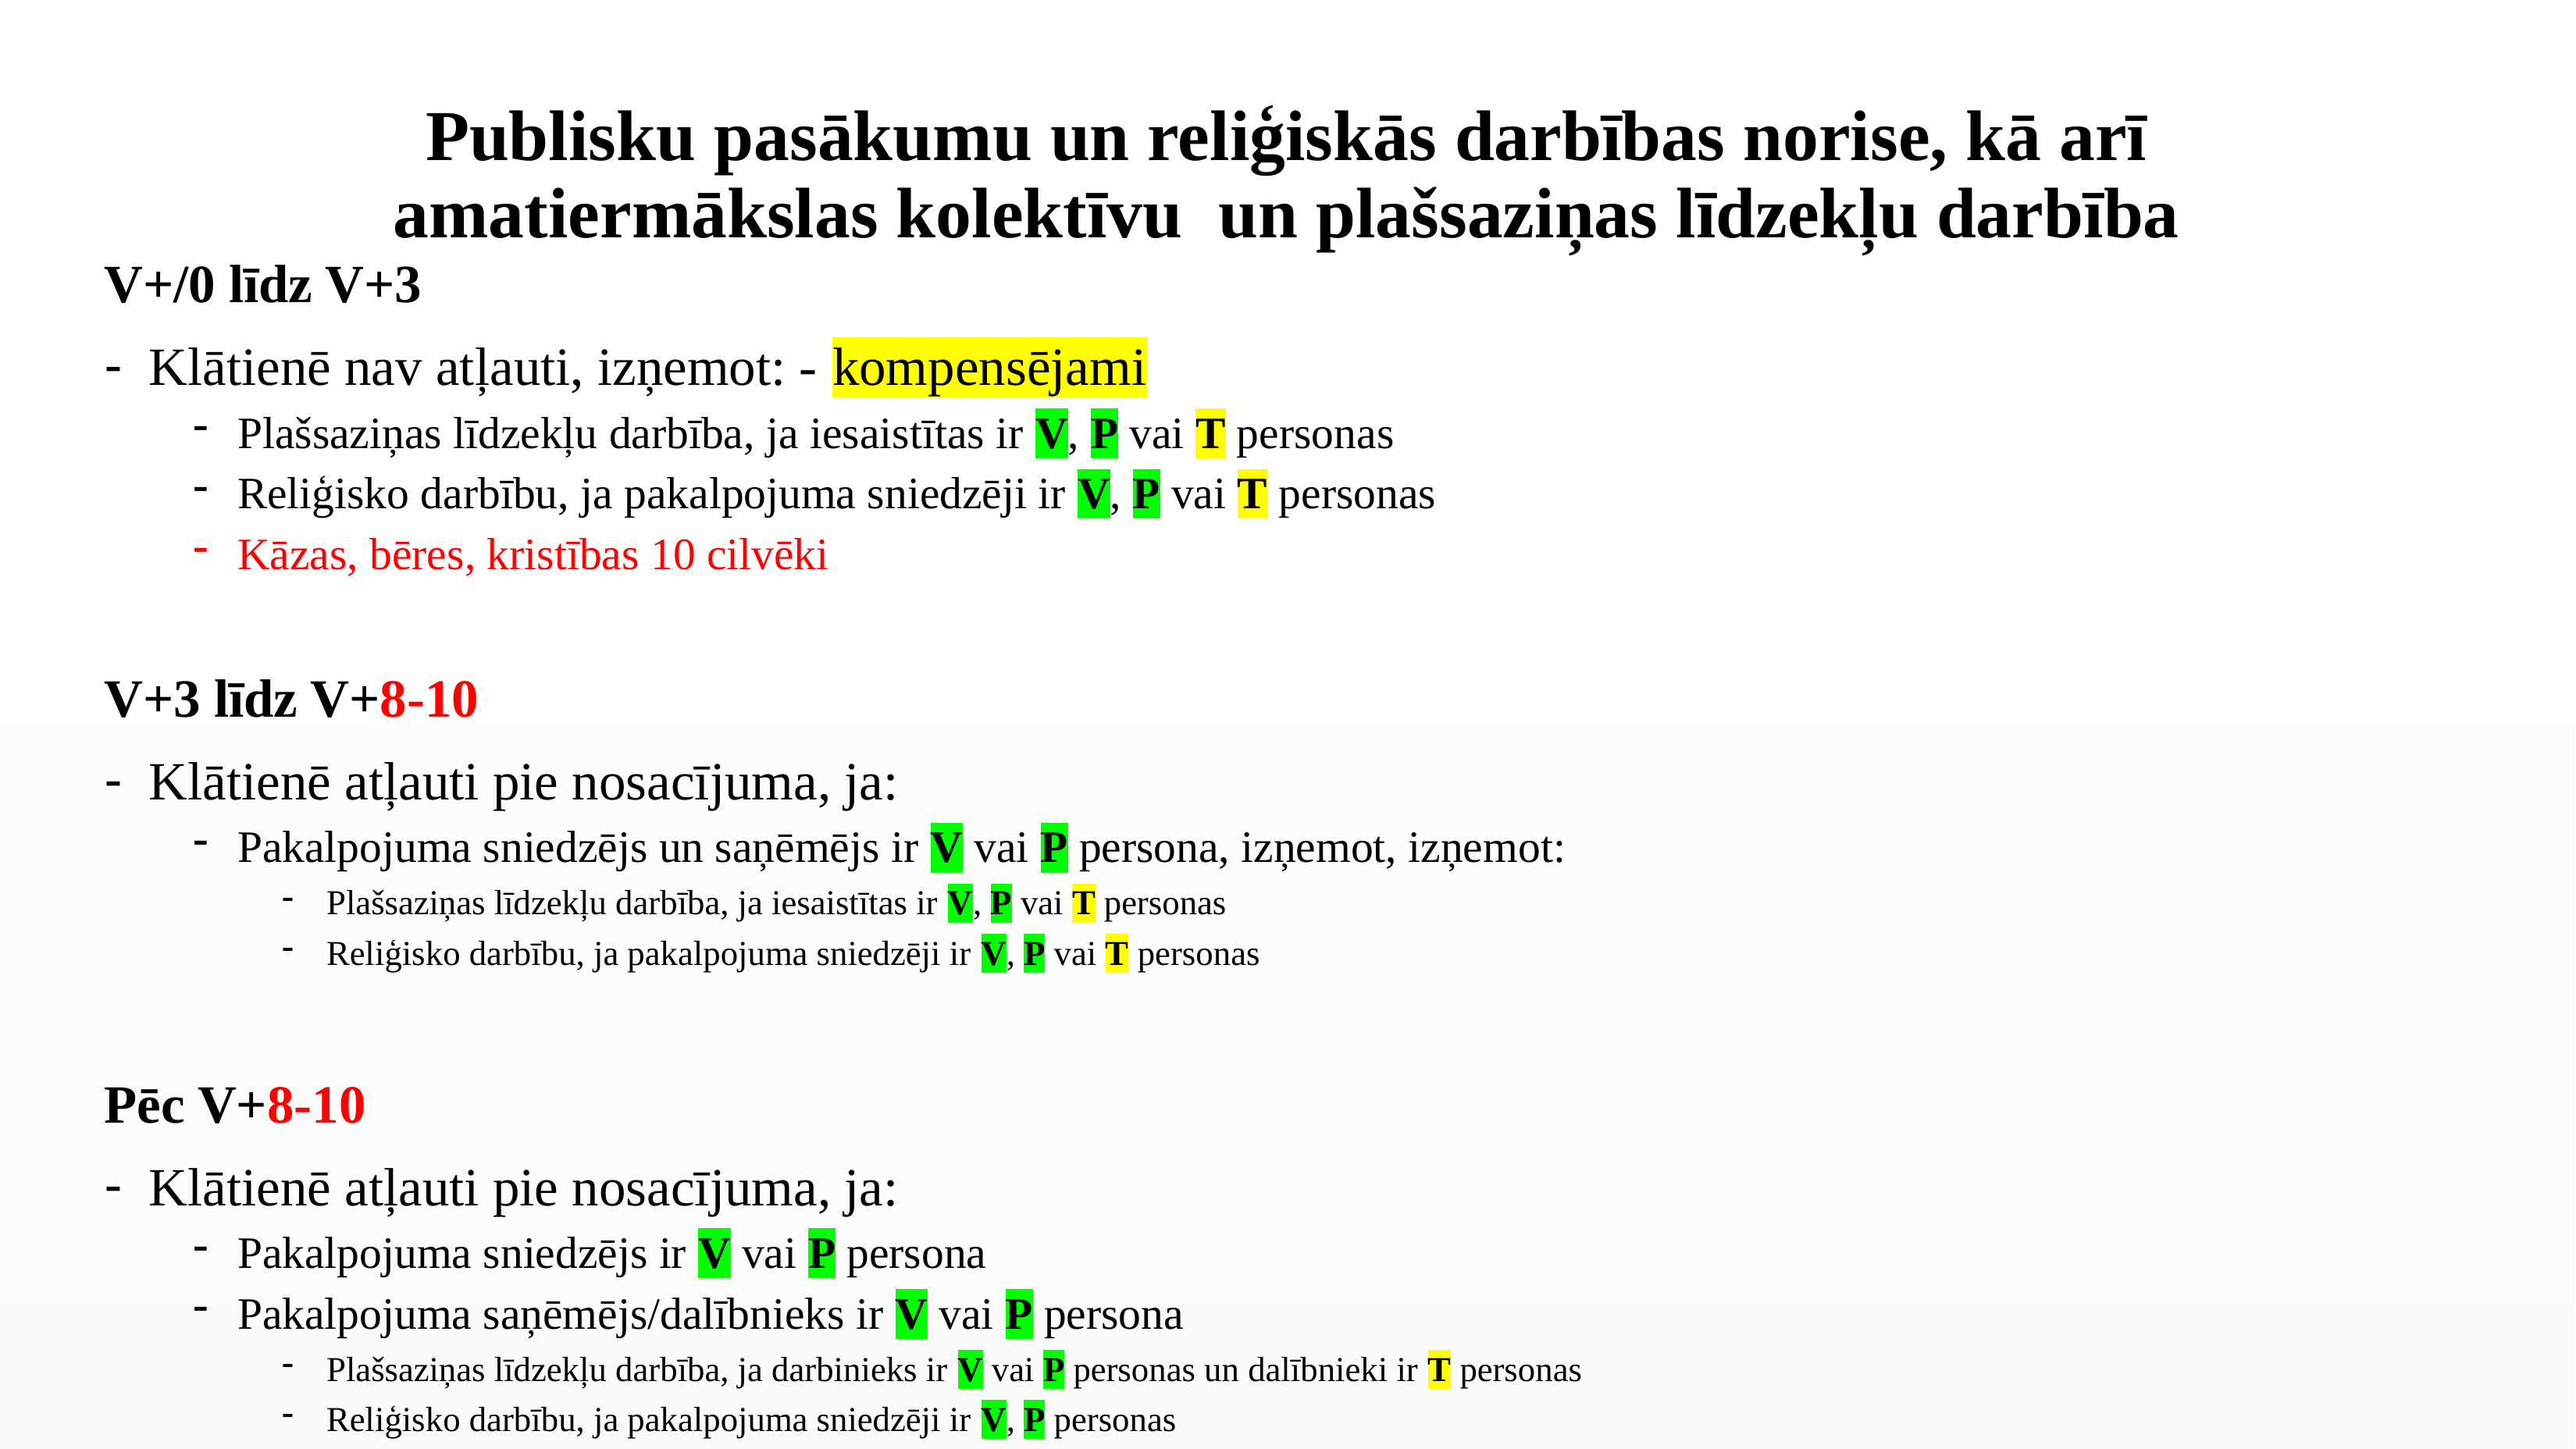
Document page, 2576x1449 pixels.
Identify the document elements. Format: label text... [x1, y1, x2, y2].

title Publisku pasākumu un reliģiskās darbības norise, kā arī amatiermākslas kolektīvu un plašsaziņas līdzekļu darbība [176, 77, 2399, 250]
list V+/0 līdz V+3 Klātienē nav atļauti, izņemot: - kompensējami Plašsaziņas līdzekļu darbība, ja iesaistītas ir V, P vai T personas Reliģisko darbību, ja pakalpojuma sniedzēji ir V, P vai T personas Kāzas, bēres, kristības 10 cilvēki V+3 līdz V+8-10 Klātienē atļauti pie nosacījuma, ja: Pakalpojuma sniedzējs un saņēmējs ir V vai P persona, izņemot, izņemot: Plašsaziņas līdzekļu darbība, ja iesaistītas ir V, P vai T personas Reliģisko darbību, ja pakalpojuma sniedzēji ir V, P vai T personas Pēc V+8-10 Klātienē atļauti pie nosacījuma, ja: Pakalpojuma sniedzējs ir V vai P persona Pakalpojuma saņēmējs/dalībnieks ir V vai P persona Plašsaziņas līdzekļu darbība, ja darbinieks ir V vai P personas un dalībnieki ir T personas Reliģisko darbību, ja pakalpojuma sniedzēji ir V, P personas [92, 250, 2507, 1449]
